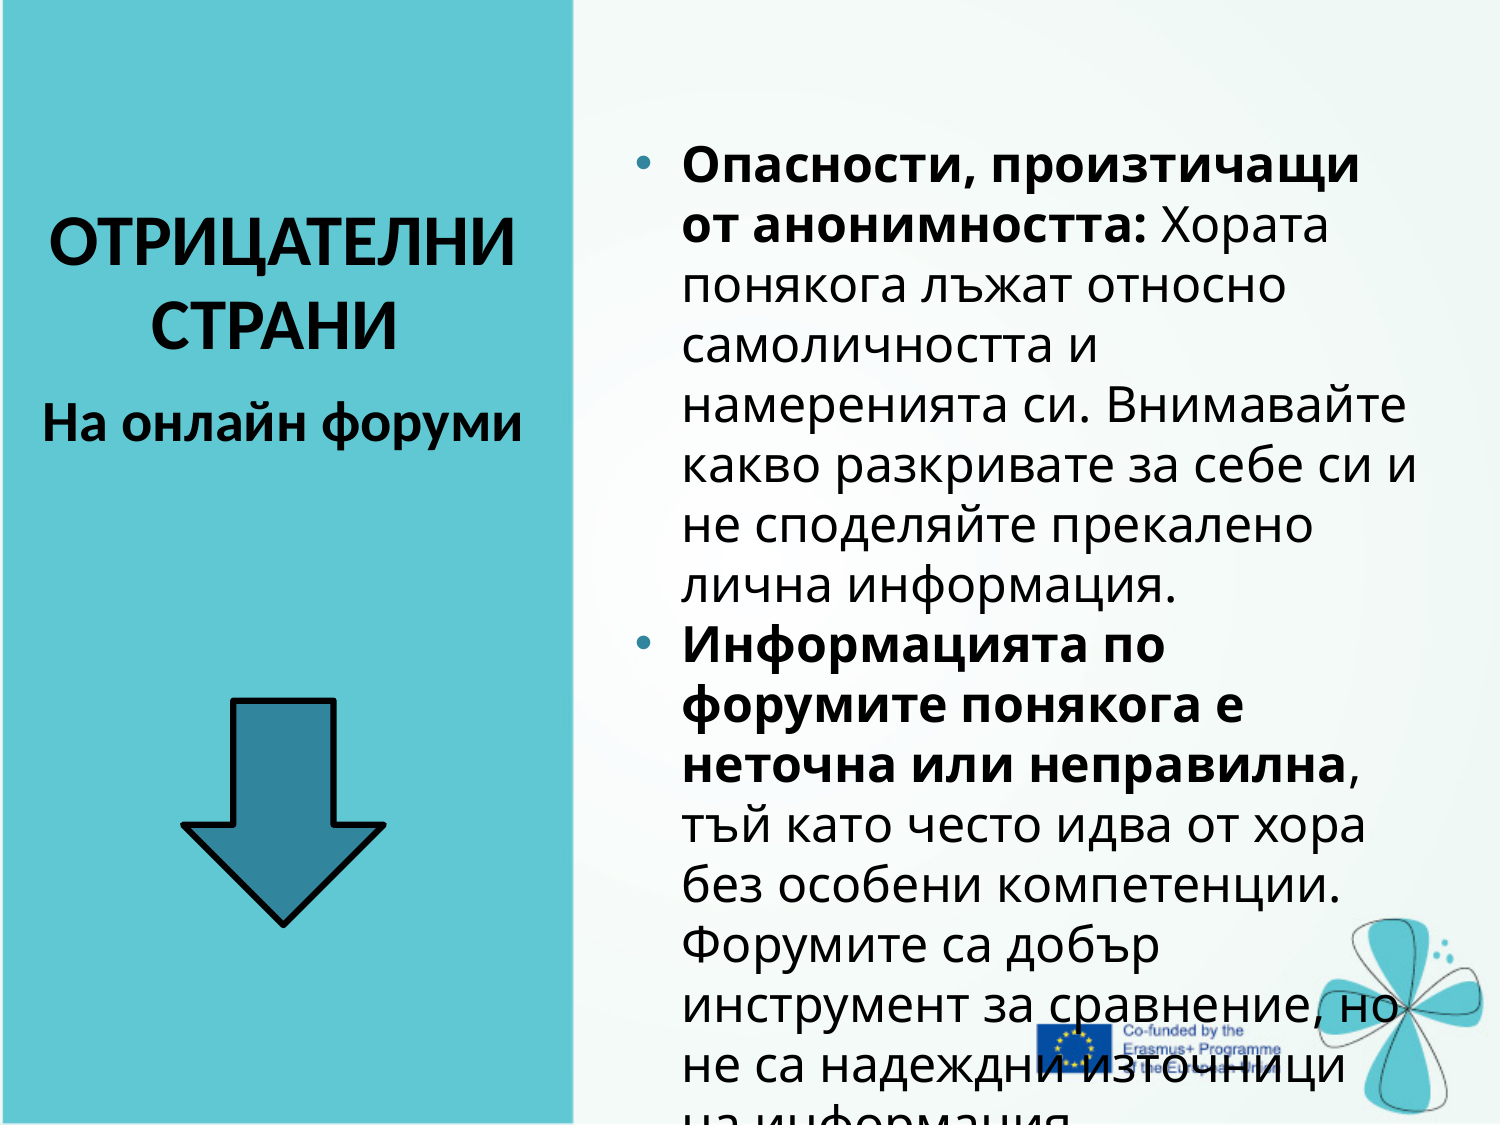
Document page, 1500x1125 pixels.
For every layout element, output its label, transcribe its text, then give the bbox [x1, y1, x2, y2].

picture [0, 0, 1500, 1125]
text_box Опасности, произтичащи от анонимността: Хората понякога лъжат относно самоличността и намеренията си. Внимавайте какво разкривате за себе си и не споделяйте прекалено лична информация. Информацията по форумите понякога е неточна или неправилна, тъй като често идва от хора без особени компетенции. Форумите са добър инструмент за сравнение, но не са надеждни източници на информация. [620, 125, 1436, 1125]
table_header ОТРИЦАТЕЛНИ СТРАНИ На онлайн форуми [11, 200, 556, 456]
text_box [181, 698, 386, 928]
